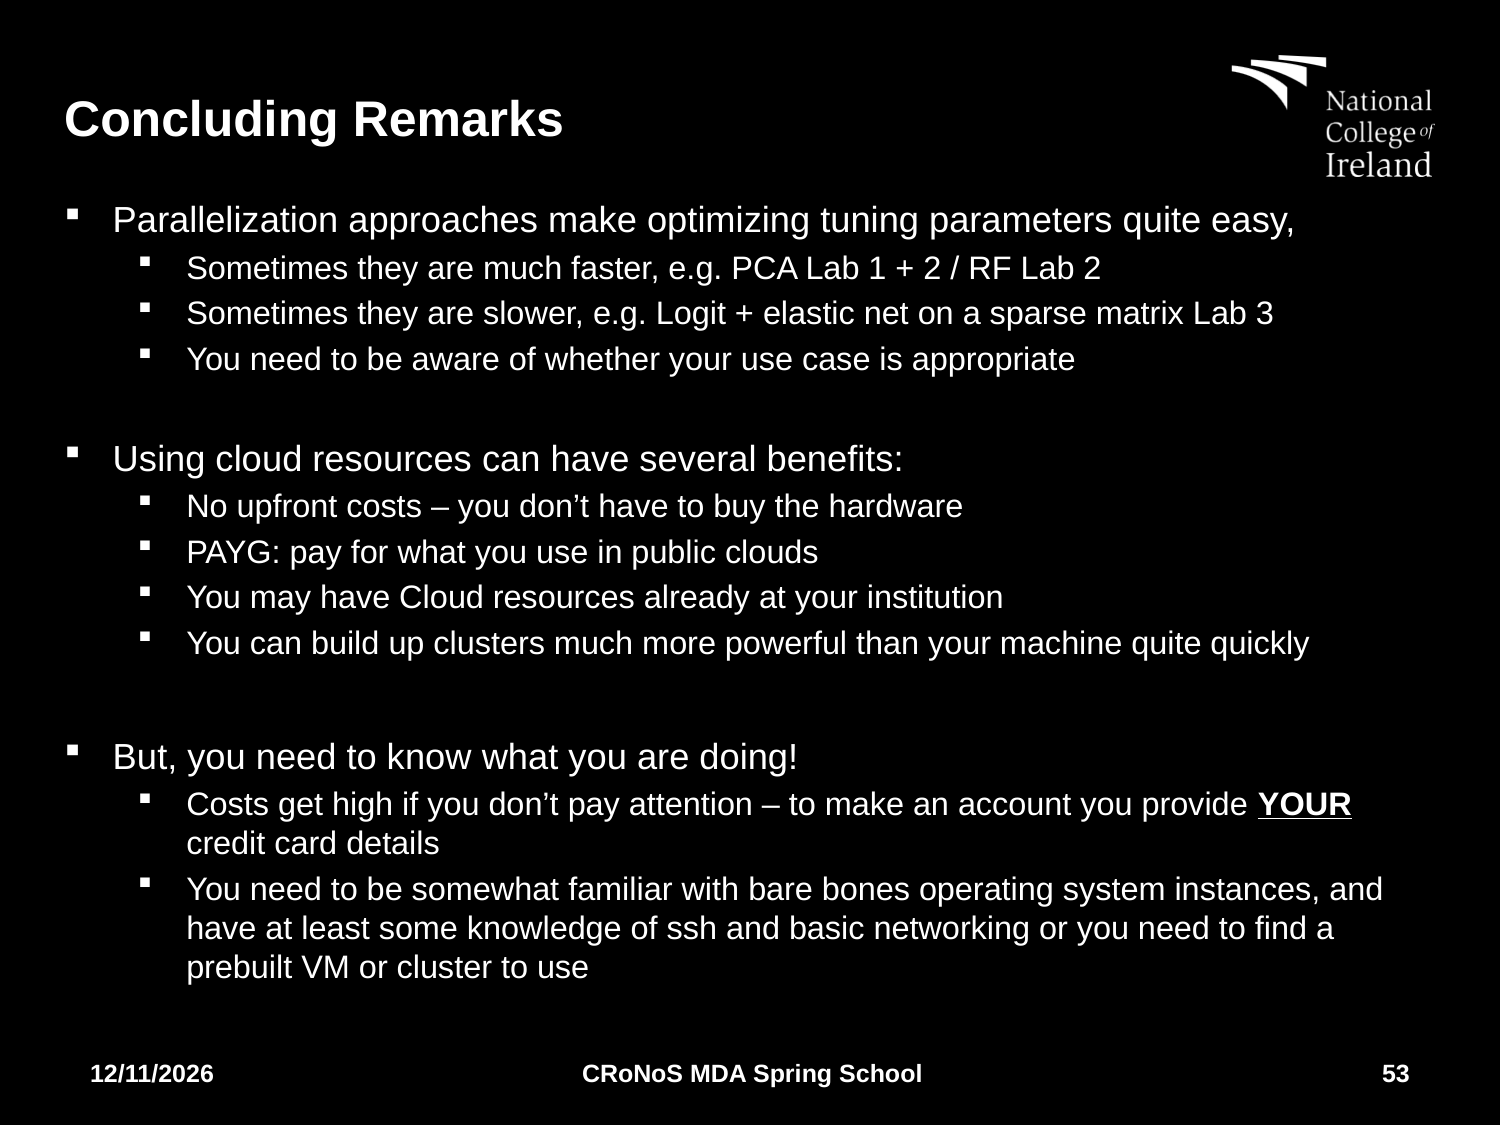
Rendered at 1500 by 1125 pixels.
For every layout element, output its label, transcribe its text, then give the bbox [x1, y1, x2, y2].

slide_number 53 [1074, 1042, 1425, 1103]
picture [1231, 54, 1436, 178]
title Concluding Remarks [63, 54, 1199, 148]
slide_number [75, 1042, 425, 1103]
list Parallelization approaches make optimizing tuning parameters quite easy, Sometimes they are much faster, e.g. PCA Lab 1 + 2 / RF Lab 2 Sometimes they are slower, e.g. Logit + elastic net on a sparse matrix Lab 3 You need to be aware of whether your use case is appropriate Using cloud resources can have several benefits: No upfront costs – you don’t have to buy the hardware PAYG: pay for what you use in public clouds You may have Cloud resources already at your institution You can build up clusters much more powerful than your machine quite quickly But, you need to know what you are doing! Costs get high if you don’t pay attention – to make an account you provide YOUR credit card details You need to be somewhat familiar with bare bones operating system instances, and have at least some knowledge of ssh and basic networking or you need to find a prebuilt VM or cluster to use [64, 196, 1436, 1000]
footer CRoNoS MDA Spring School [458, 1042, 1047, 1103]
